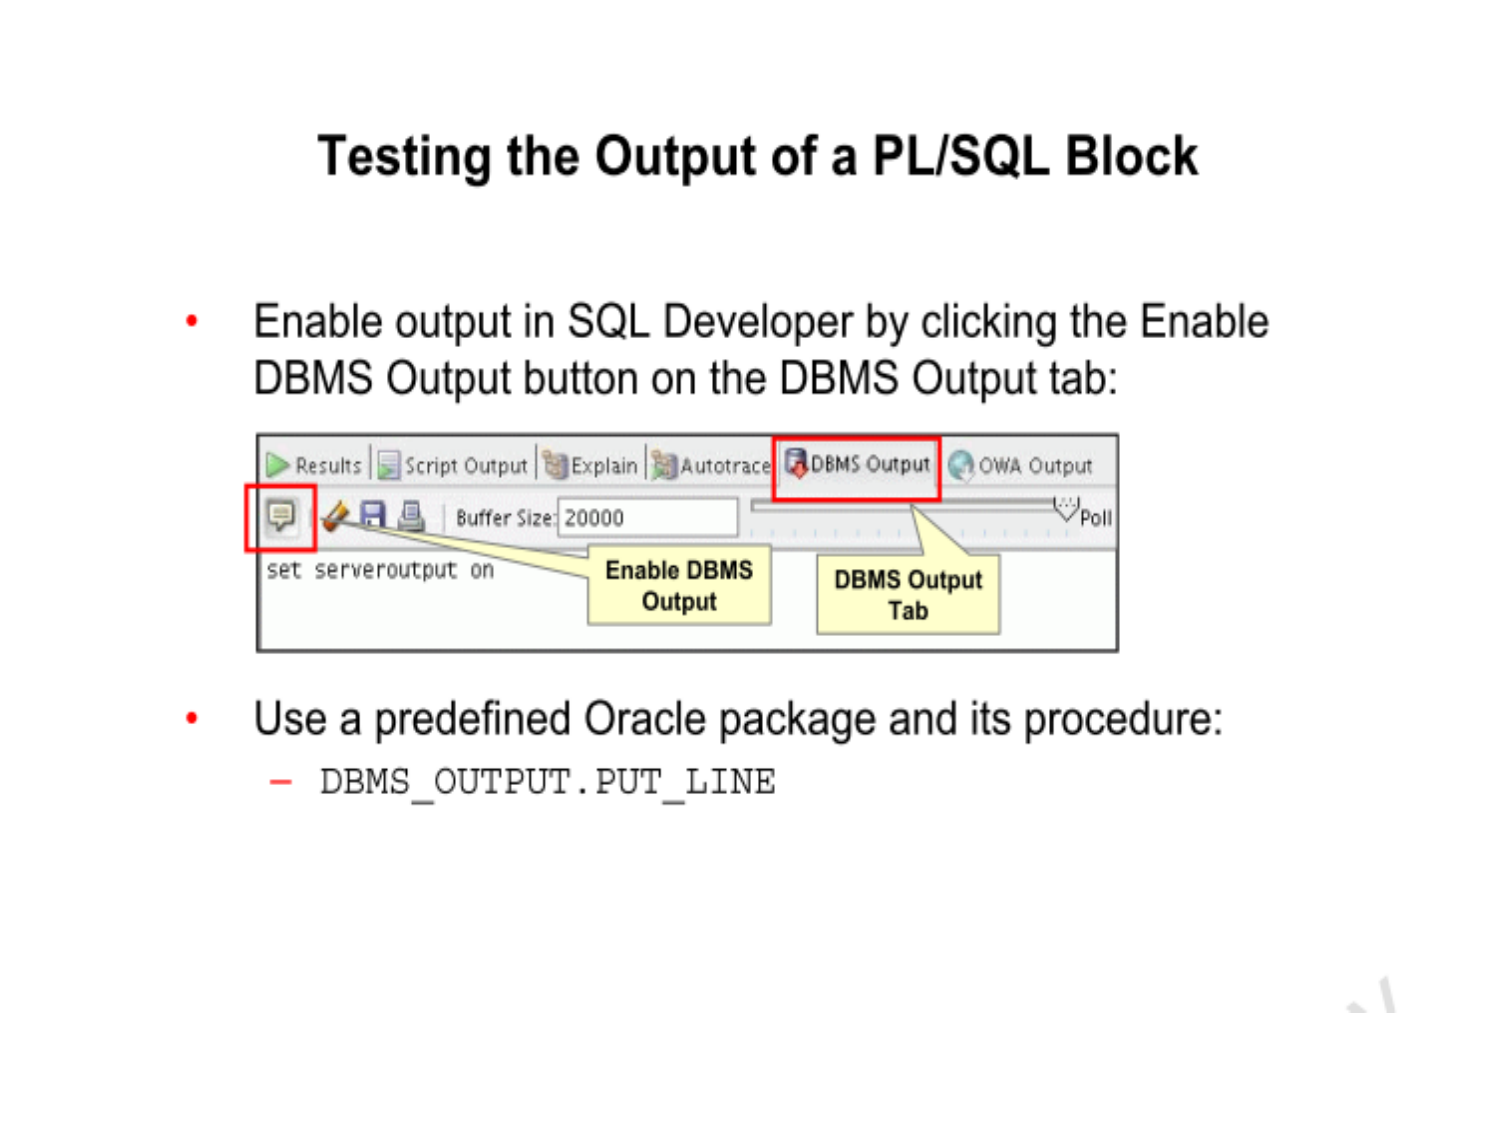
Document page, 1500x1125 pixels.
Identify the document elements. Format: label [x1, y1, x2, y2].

picture [74, 49, 1426, 1013]
